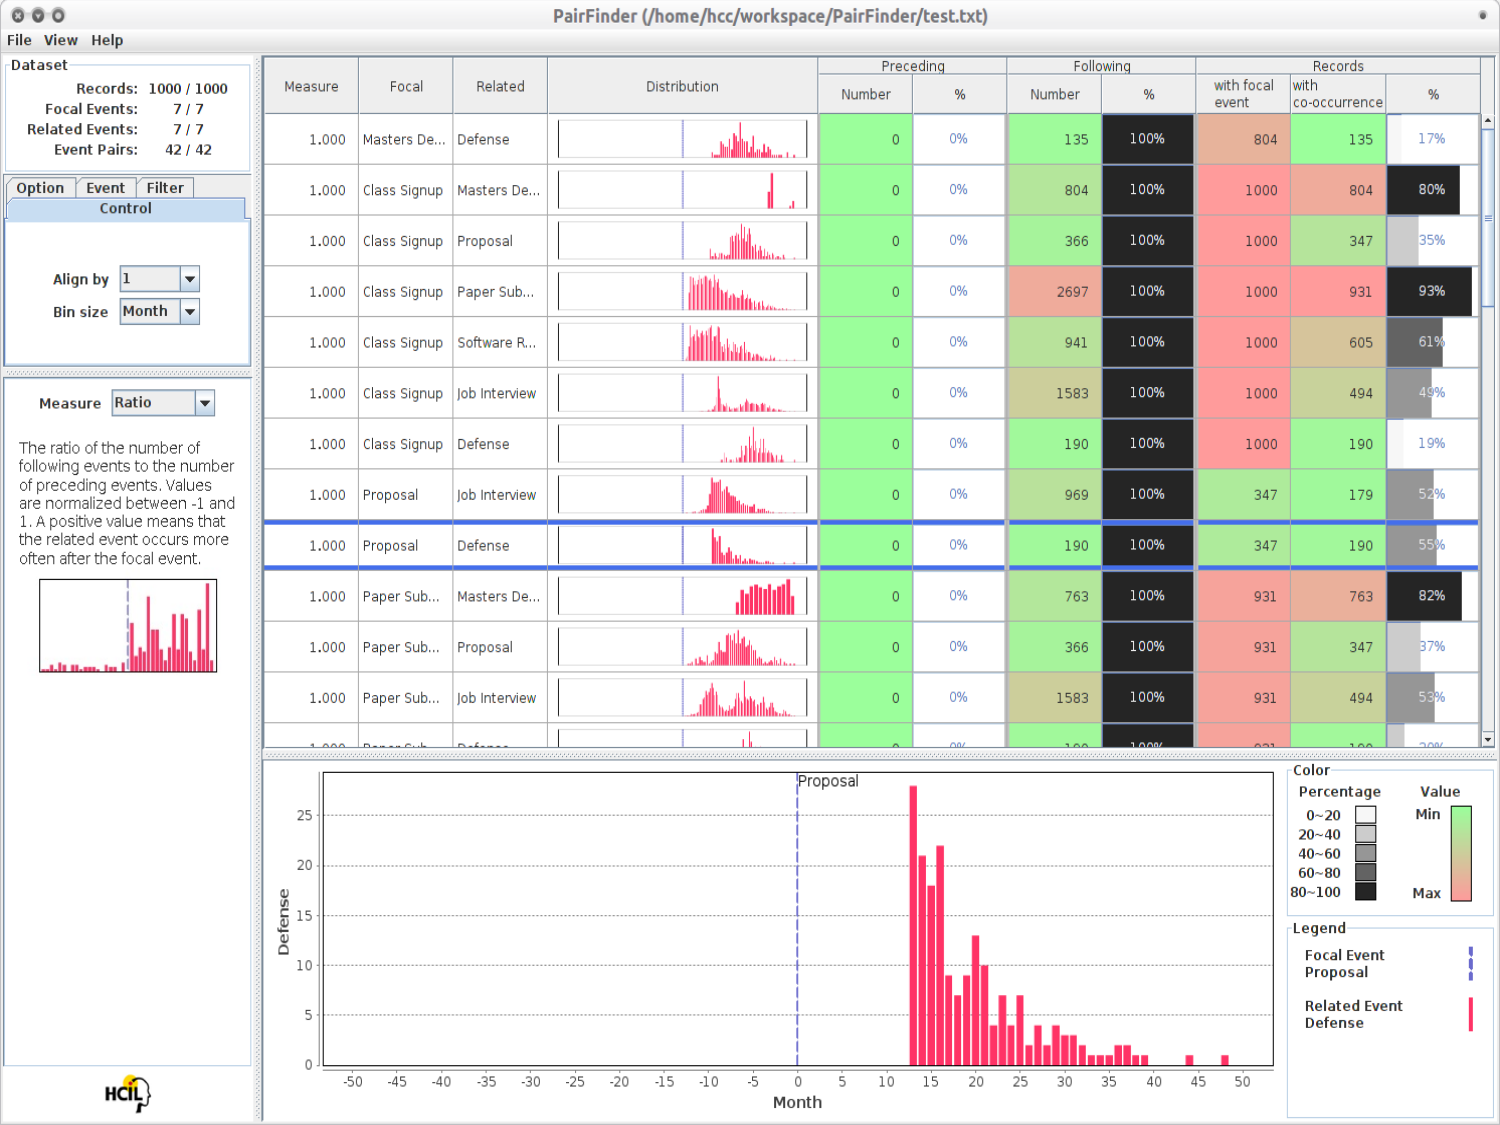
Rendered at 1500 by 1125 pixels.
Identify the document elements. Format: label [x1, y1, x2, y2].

list [0, 0, 1500, 1125]
